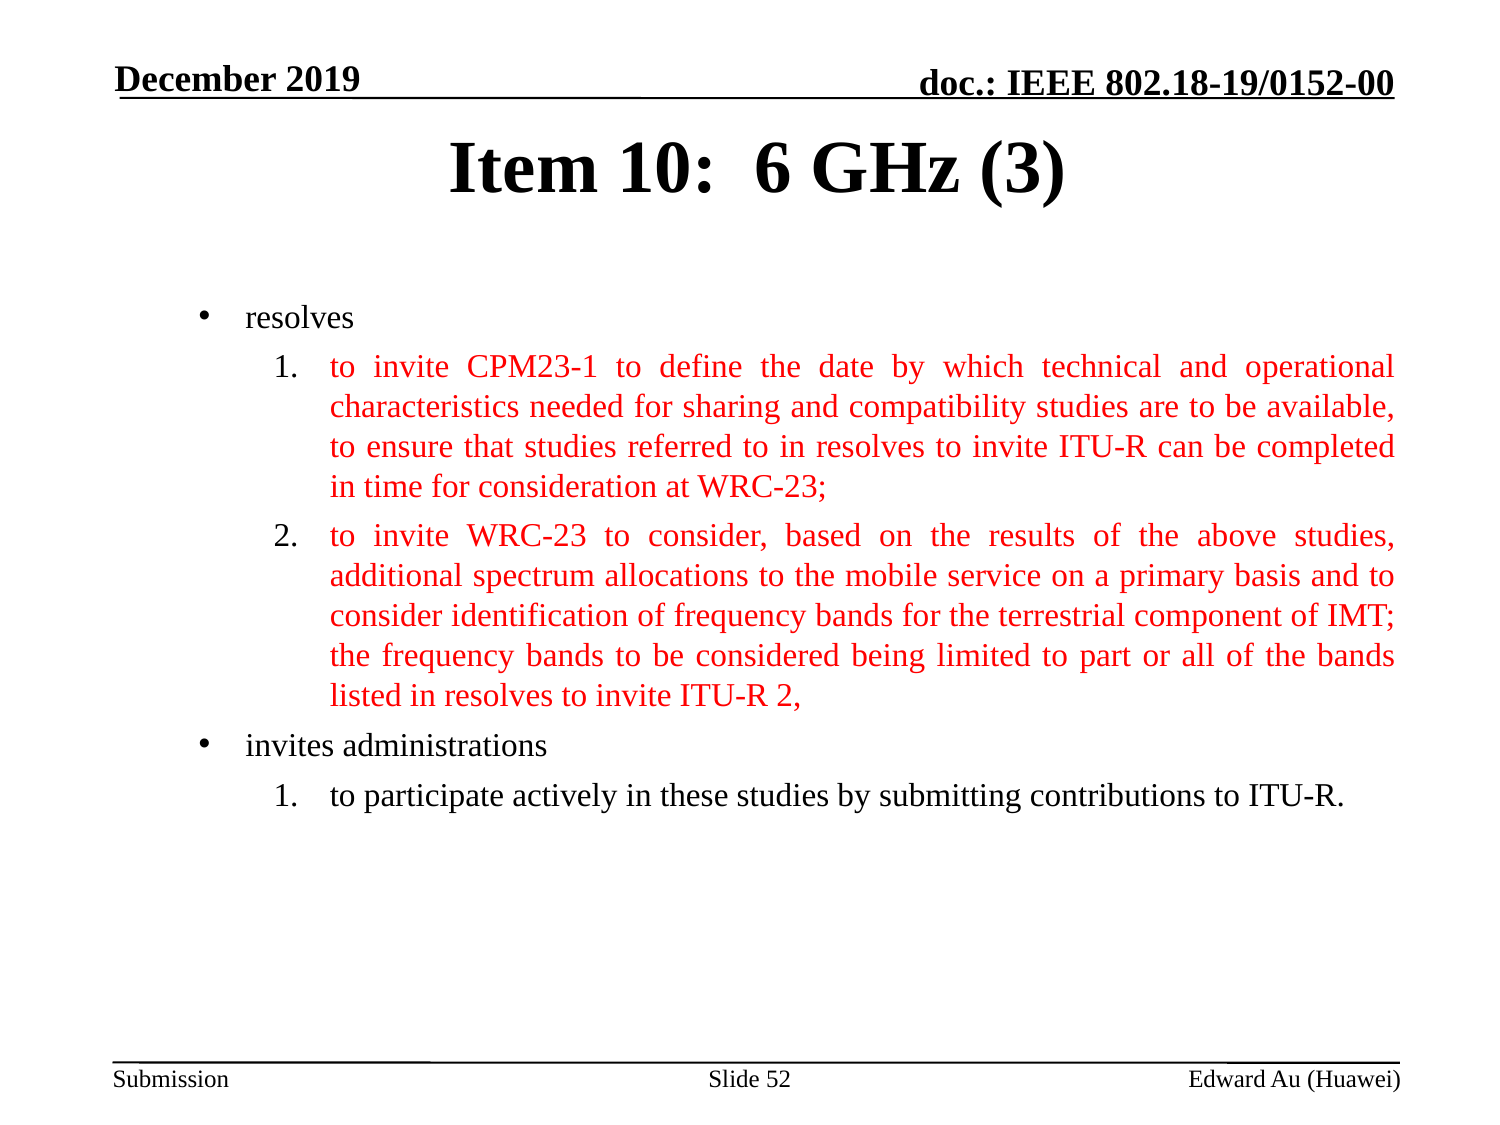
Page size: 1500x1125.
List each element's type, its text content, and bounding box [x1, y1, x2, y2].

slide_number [114, 54, 493, 100]
slide_number Slide 52 [699, 1061, 800, 1123]
title Item 10: 6 GHz (3) [120, 99, 1396, 226]
footer Edward Au (Huawei) [902, 1061, 1402, 1093]
list resolves to invite CPM23-1 to define the date by which technical and operational characteristics needed for sharing and compatibility studies are to be available, to ensure that studies referred to in resolves to invite ITU-R can be completed in time for consideration at WRC-23; to invite WRC-23 to consider, based on the results of the above studies, additional spectrum allocations to the mobile service on a primary basis and to consider identification of frequency bands for the terrestrial component of IMT; the frequency bands to be considered being limited to part or all of the bands listed in resolves to invite ITU-R 2, invites administrations to participate actively in these studies by submitting contributions to ITU-R. [108, 287, 1413, 951]
